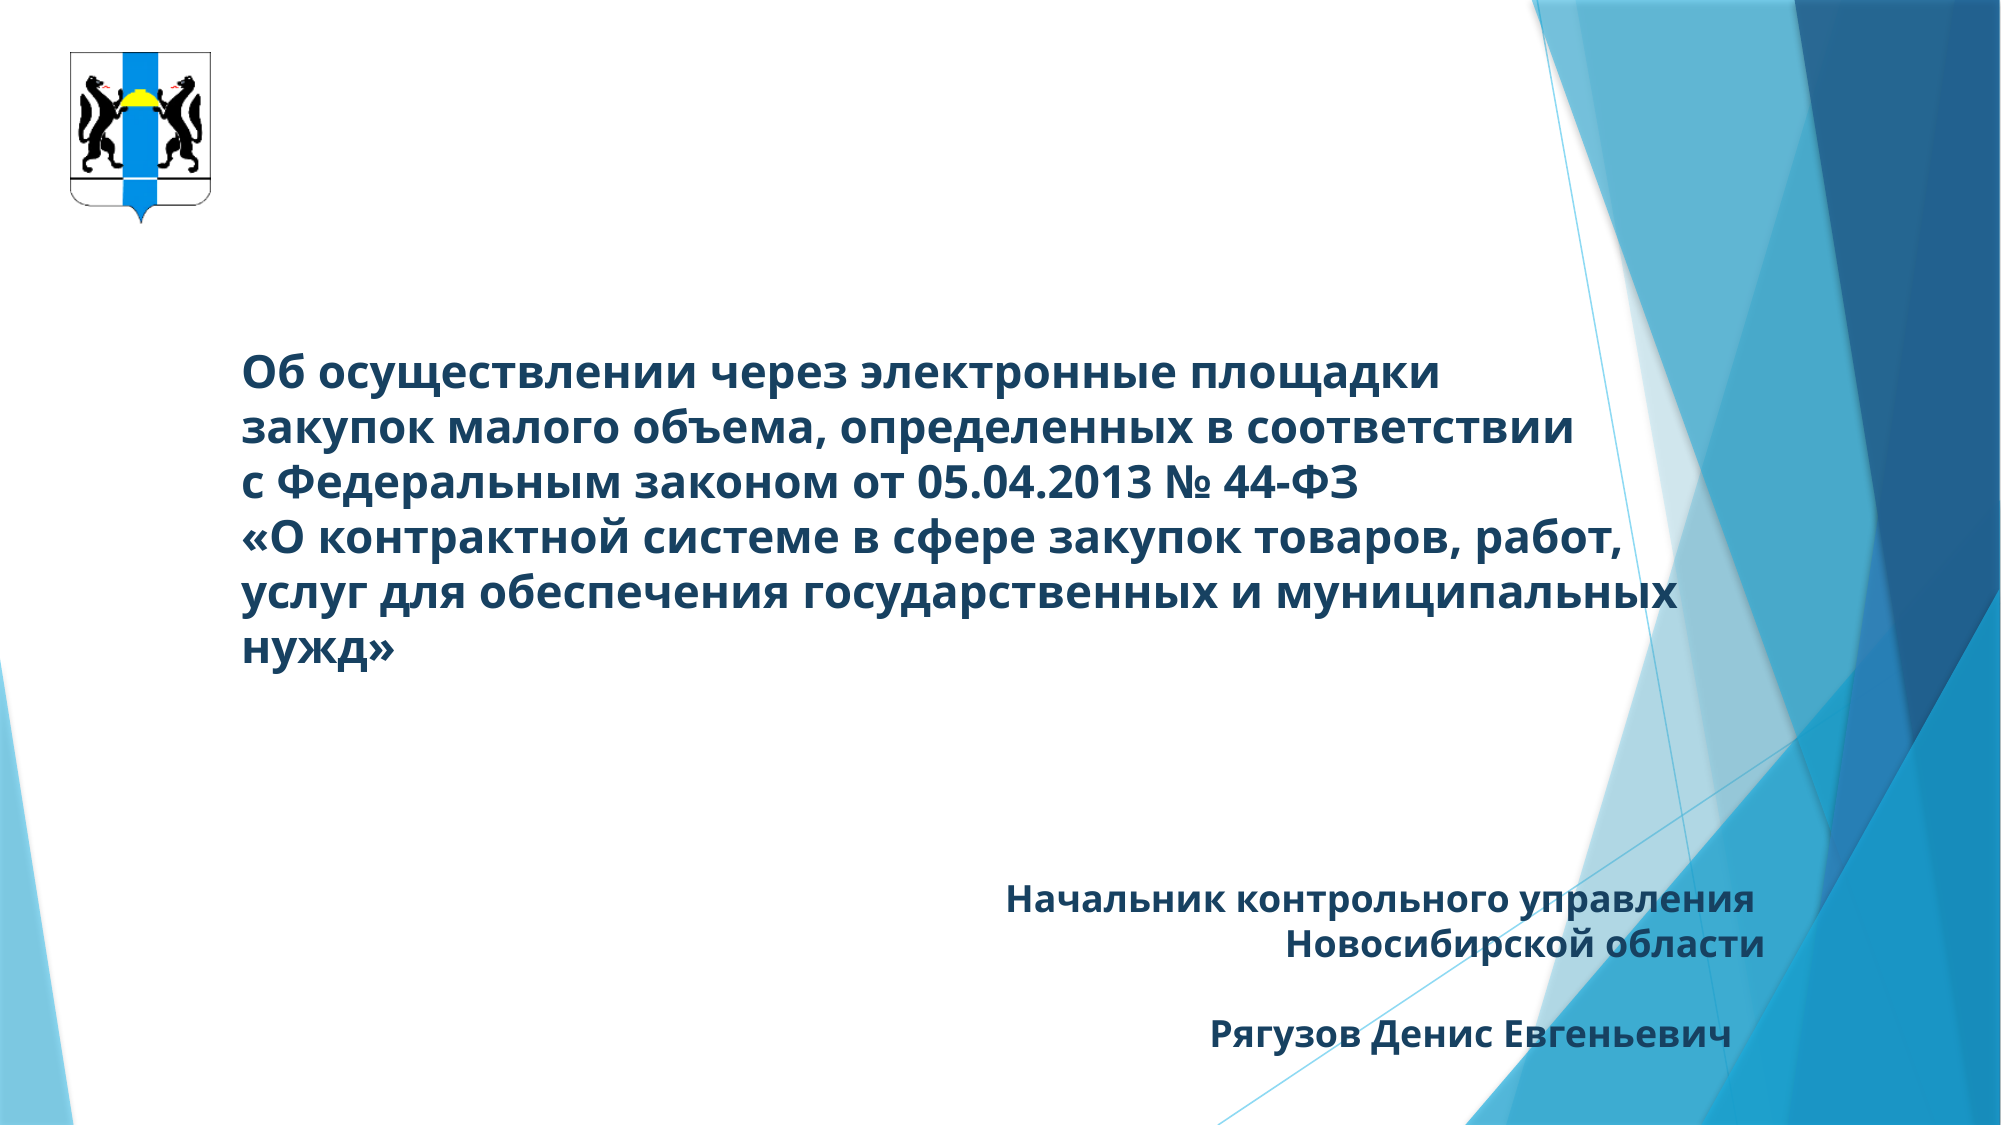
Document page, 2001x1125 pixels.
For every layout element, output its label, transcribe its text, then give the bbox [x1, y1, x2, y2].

picture [69, 51, 212, 225]
text_box Об осуществлении через электронные площадки закупок малого объема, определенных в соответствии с Федеральным законом от 05.04.2013 № 44-ФЗ «О контрактной системе в сфере закупок товаров, работ, услуг для обеспечения государственных и муниципальных нужд» [226, 335, 1705, 680]
text_box Начальник контрольного управления Новосибирской области Рягузов Денис Евгеньевич [507, 867, 1781, 1063]
